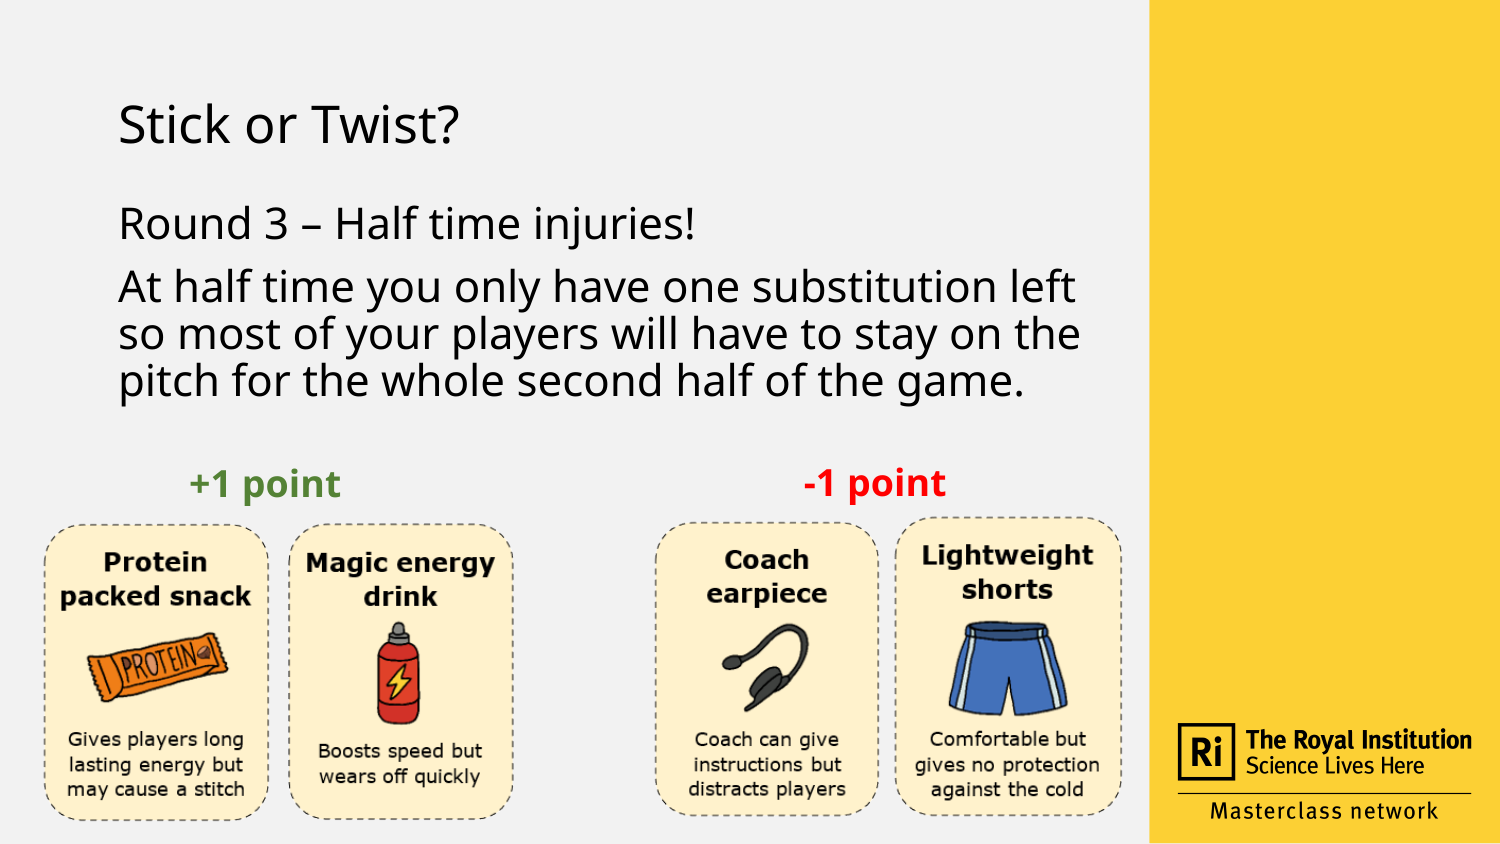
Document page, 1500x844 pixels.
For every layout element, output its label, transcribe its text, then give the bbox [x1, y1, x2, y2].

title Stick or Twist? [103, 44, 1397, 208]
picture [1149, 702, 1500, 844]
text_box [645, 451, 1303, 823]
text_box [36, 452, 688, 833]
list Round 3 – Half time injuries! At half time you only have one substitution left so most of your players will have to stay on the pitch for the whole second half of the game. [103, 194, 1151, 452]
